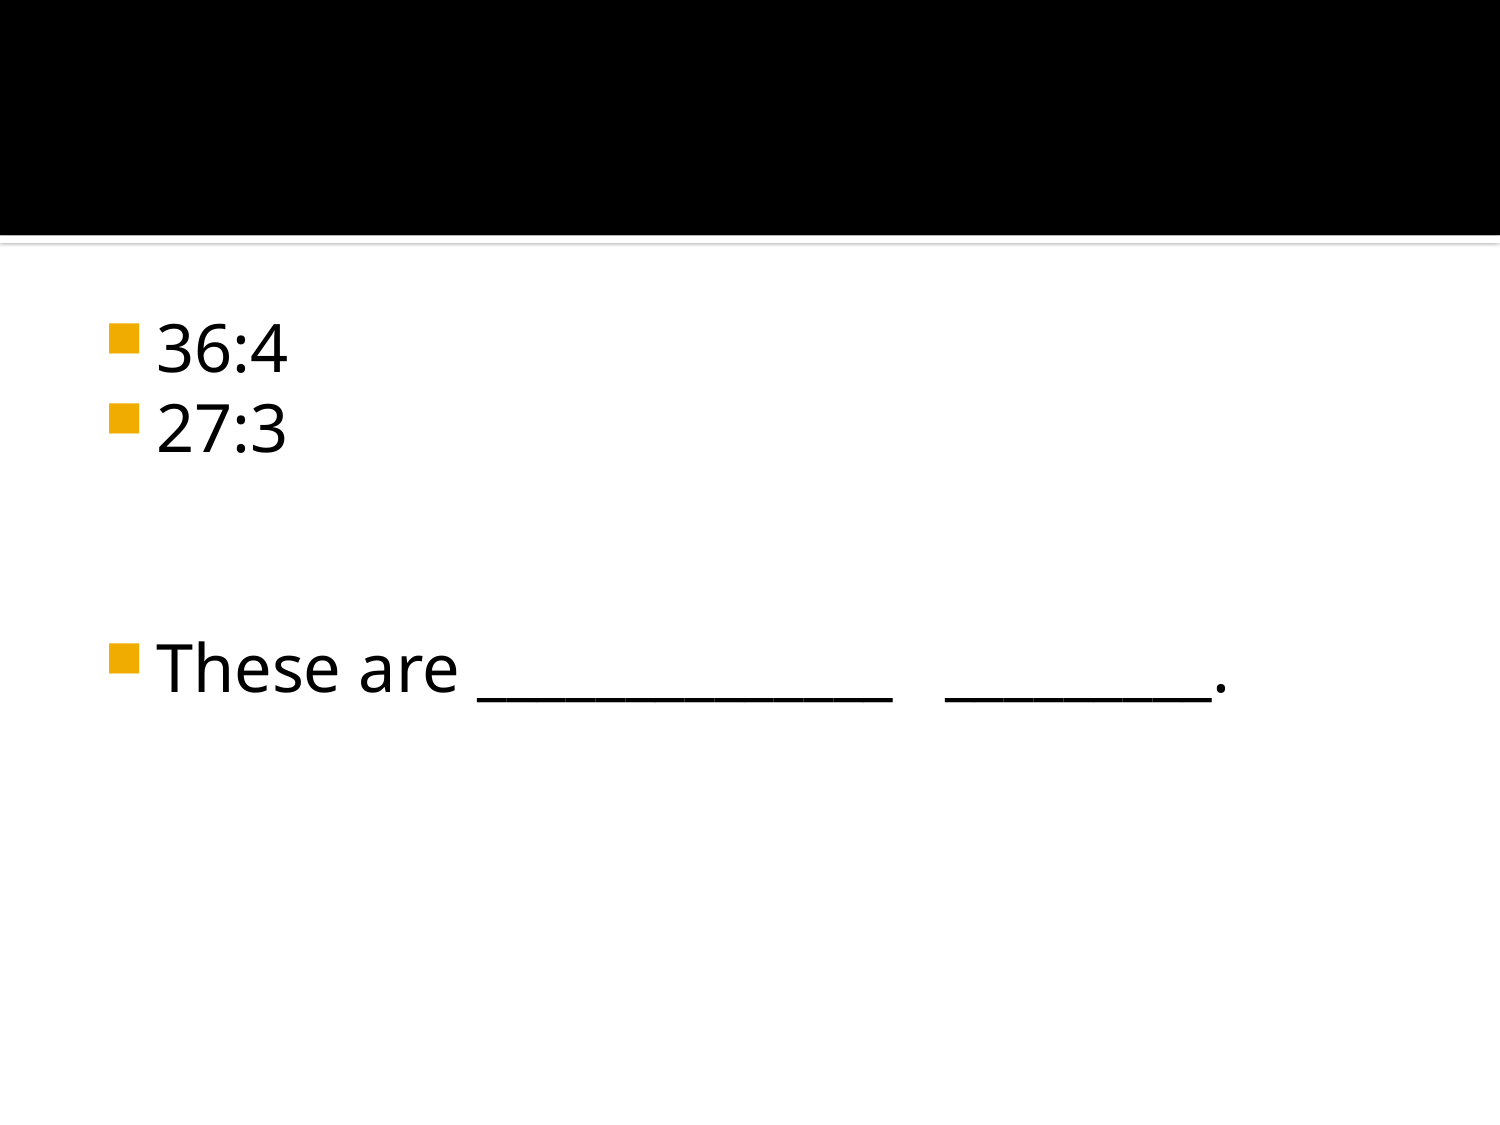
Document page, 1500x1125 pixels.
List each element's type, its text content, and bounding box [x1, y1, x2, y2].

list 36:4 27:3 These are ______________ _________. [75, 291, 1425, 1050]
